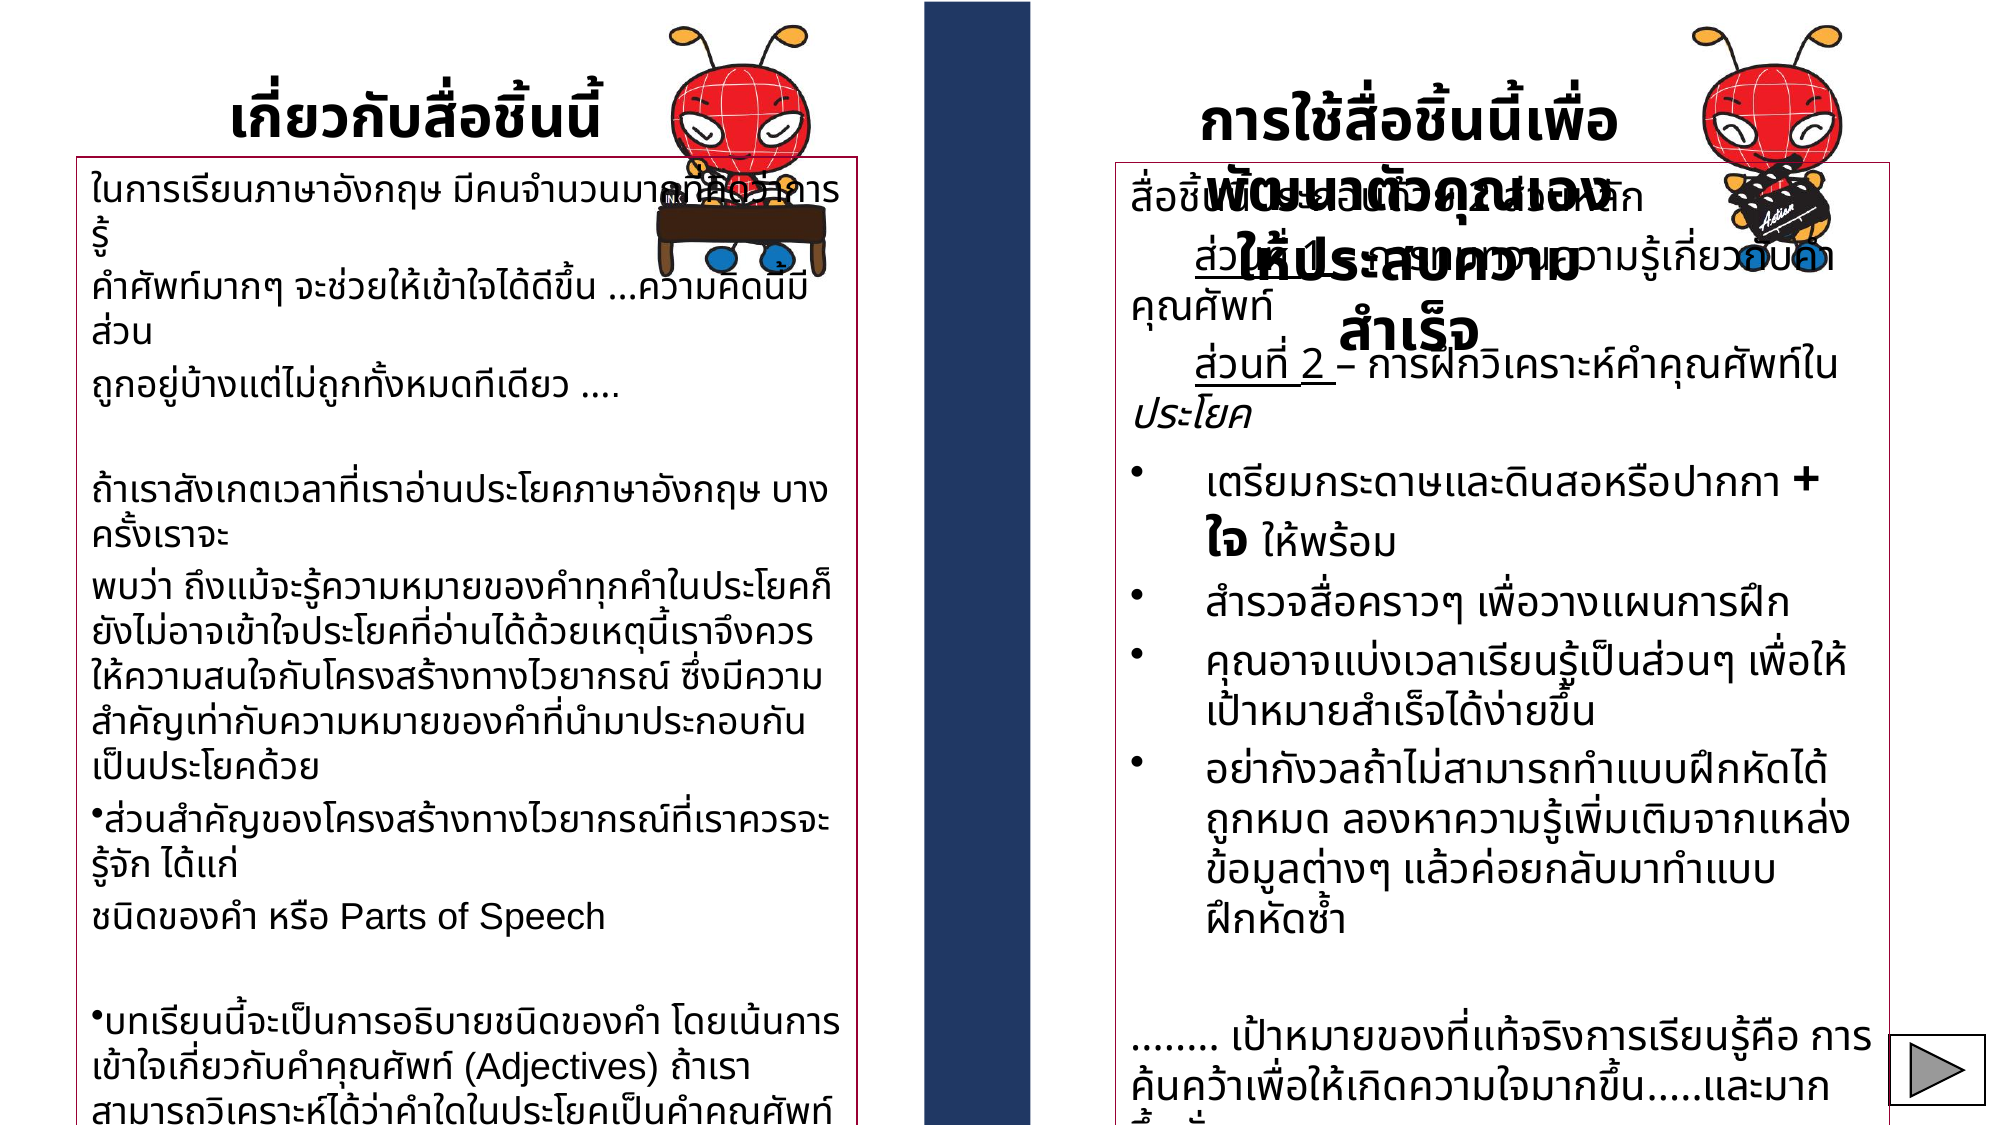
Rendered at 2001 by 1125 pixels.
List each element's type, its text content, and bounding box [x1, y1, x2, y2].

text_box ในการเรียนภาษาอังกฤษ มีคนจำนวนมากที่คิดว่าการรู้ คำศัพท์มากๆ จะช่วยให้เข้าใจได้ดีขึ้น …ความคิดนี้มีส่วน ถูกอยู่บ้างแต่ไม่ถูกทั้งหมดทีเดียว …. ถ้าเราสังเกตเวลาที่เราอ่านประโยคภาษาอังกฤษ บางครั้งเราจะ พบว่า ถึงแม้จะรู้ความหมายของคำทุกคำในประโยคก็ยังไม่อาจเข้าใจประโยคที่อ่านได้ด้วยเหตุนี้เราจึงควรให้ความสนใจกับโครงสร้างทางไวยากรณ์ ซึ่งมีความสำคัญเท่ากับความหมายของคำที่นำมาประกอบกันเป็นประโยคด้วย ส่วนสำคัญของโครงสร้างทางไวยากรณ์ที่เราควรจะรู้จัก ได้แก่ ชนิดของคำ หรือ Parts of Speech บทเรียนนี้จะเป็นการอธิบายชนิดของคำ โดยเน้นการเข้าใจเกี่ยวกับคำคุณศัพท์ (Adjectives) ถ้าเราสามารถวิเคราะห์ได้ว่าคำใดในประโยคเป็นคำคุณศัพท์โดยดูจากรูปแบบและตำแหน่งที่ปรากฏในประโยคได้ ก็จะทำให้เราเข้าใจประโยคดีขึ้นได้อย่างแน่นอน [76, 157, 857, 1125]
picture [654, 23, 832, 282]
text_box การใช้สื่อชิ้นนี้เพื่อพัฒนาตัวคุณเองให้ประสบความสำเร็จ [1165, 73, 1654, 162]
text_box [923, 1, 1031, 1125]
picture [1690, 23, 1845, 275]
text_box สื่อชิ้นนี้ประกอบด้วย 2 ส่วนหลัก ส่วนที่ 1 – การทบทวนความรู้เกี่ยวกับคำคุณศัพท์ ส่วนที่ 2 – การฝึกวิเคราะห์คำคุณศัพท์ในประโยค เตรียมกระดาษและดินสอหรือปากกา + ใจ ให้พร้อม สำรวจสื่อคราวๆ เพื่อวางแผนการฝึก คุณอาจแบ่งเวลาเรียนรู้เป็นส่วนๆ เพื่อให้เป้าหมายสำเร็จได้ง่ายขึ้น อย่ากังวลถ้าไม่สามารถทำแบบฝึกหัดได้ถูกหมด ลองหาความรู้เพิ่มเติมจากแหล่งข้อมูลต่างๆ แล้วค่อยกลับมาทำแบบฝึกหัดซ้ำ ........ เป้าหมายของที่แท้จริงการเรียนรู้คือ การค้นคว้าเพื่อให้เกิดความใจมากขึ้น.....และมากขึ้นนั่นเอง [1115, 162, 1890, 1125]
text_box เกี่ยวกับสื่อชิ้นนี้ [58, 70, 654, 158]
text_box [1890, 1034, 1986, 1106]
